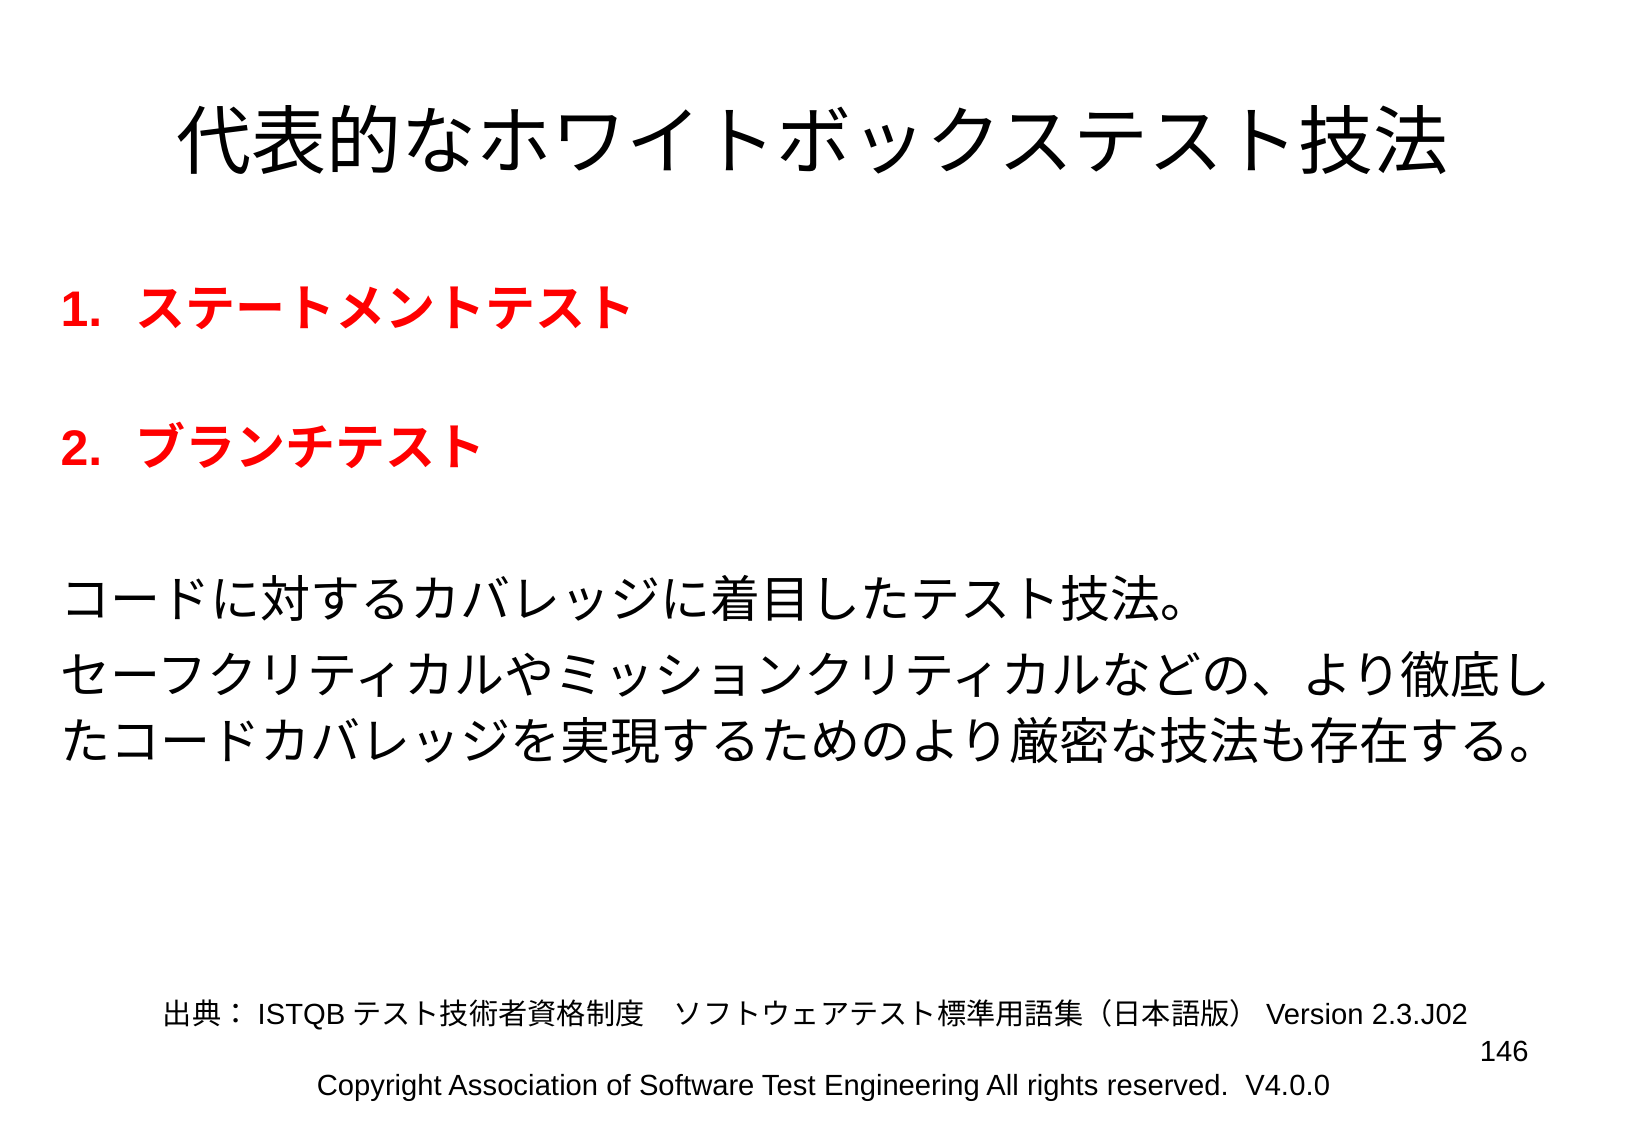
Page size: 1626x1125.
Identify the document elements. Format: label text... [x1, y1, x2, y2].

list ステートメントテスト ブランチテスト コードに対するカバレッジに着目したテスト技法。 セーフクリティカルやミッションクリティカルなどの、より徹底したコードカバレッジを実現するためのより厳密な技法も存在する。 [45, 262, 1580, 1103]
footer Copyright Association of Software Test Engineering All rights reserved. V4.0.0 [233, 1058, 1415, 1103]
text_box 出典：ISTQBテスト技術者資格制度 ソフトウェアテスト標準用語集（日本語版）Version 2.3.J02 [51, 987, 1580, 1038]
title 代表的なホワイトボックステスト技法 [81, 45, 1544, 233]
slide_number ‹#› [1164, 1038, 1544, 1103]
